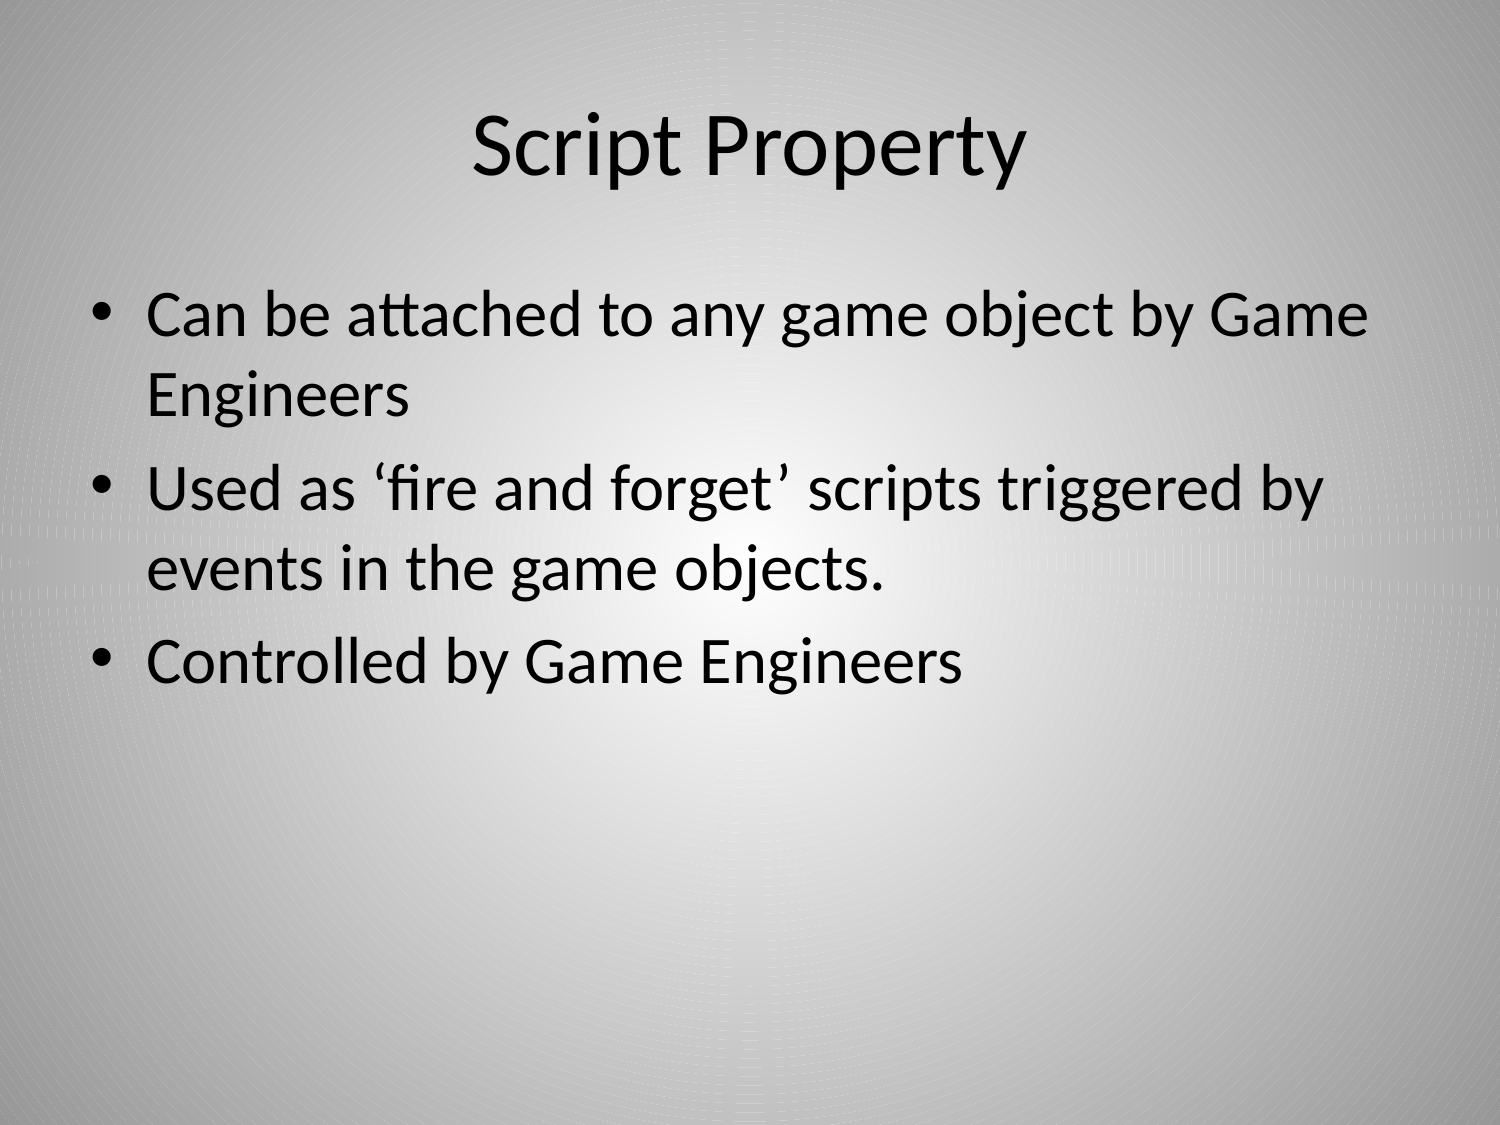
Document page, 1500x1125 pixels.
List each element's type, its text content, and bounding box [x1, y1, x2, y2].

list Can be attached to any game object by Game Engineers Used as ‘fire and forget’ scripts triggered by events in the game objects. Controlled by Game Engineers [75, 262, 1425, 1005]
title Script Property [75, 45, 1425, 233]
